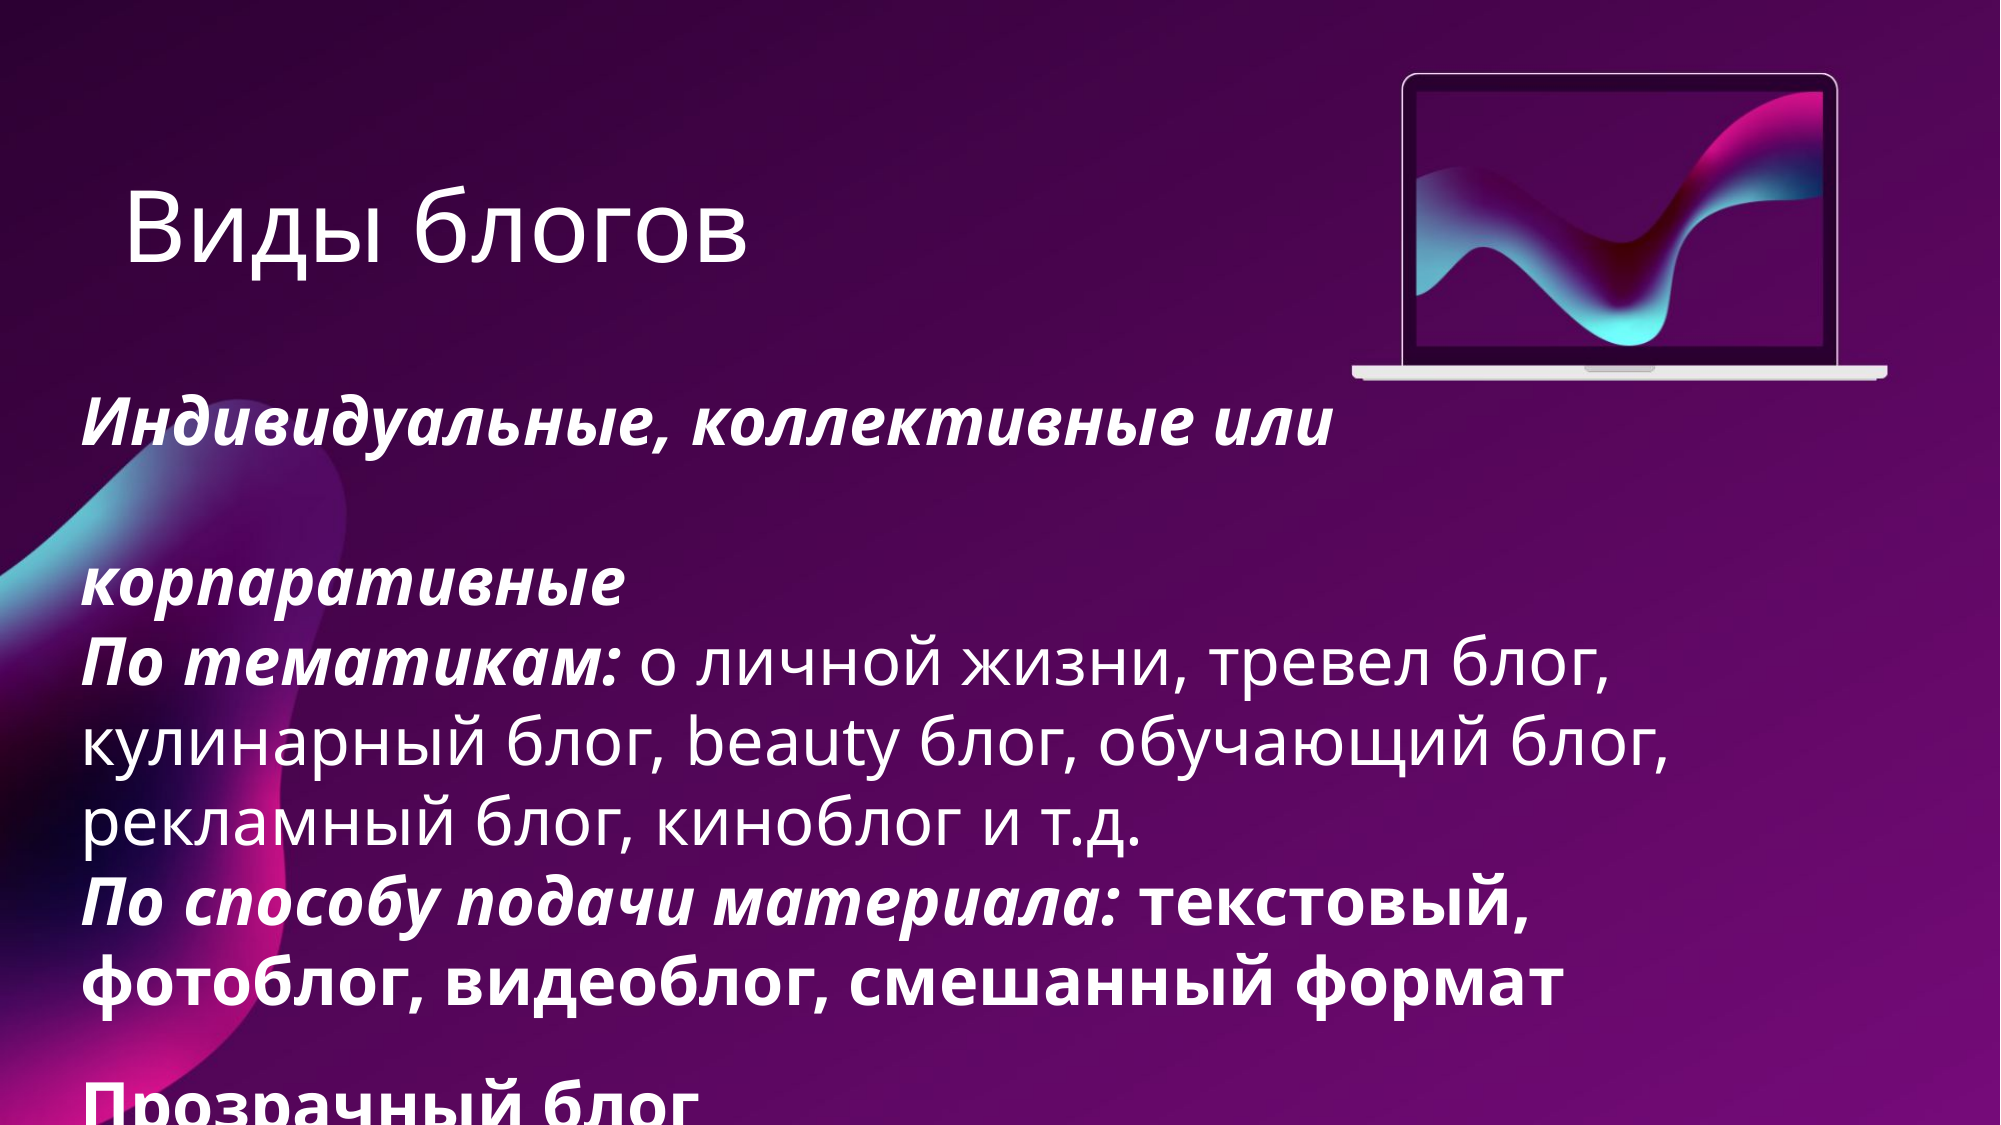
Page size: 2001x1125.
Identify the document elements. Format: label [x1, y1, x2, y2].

list [0, 0, 2000, 1125]
